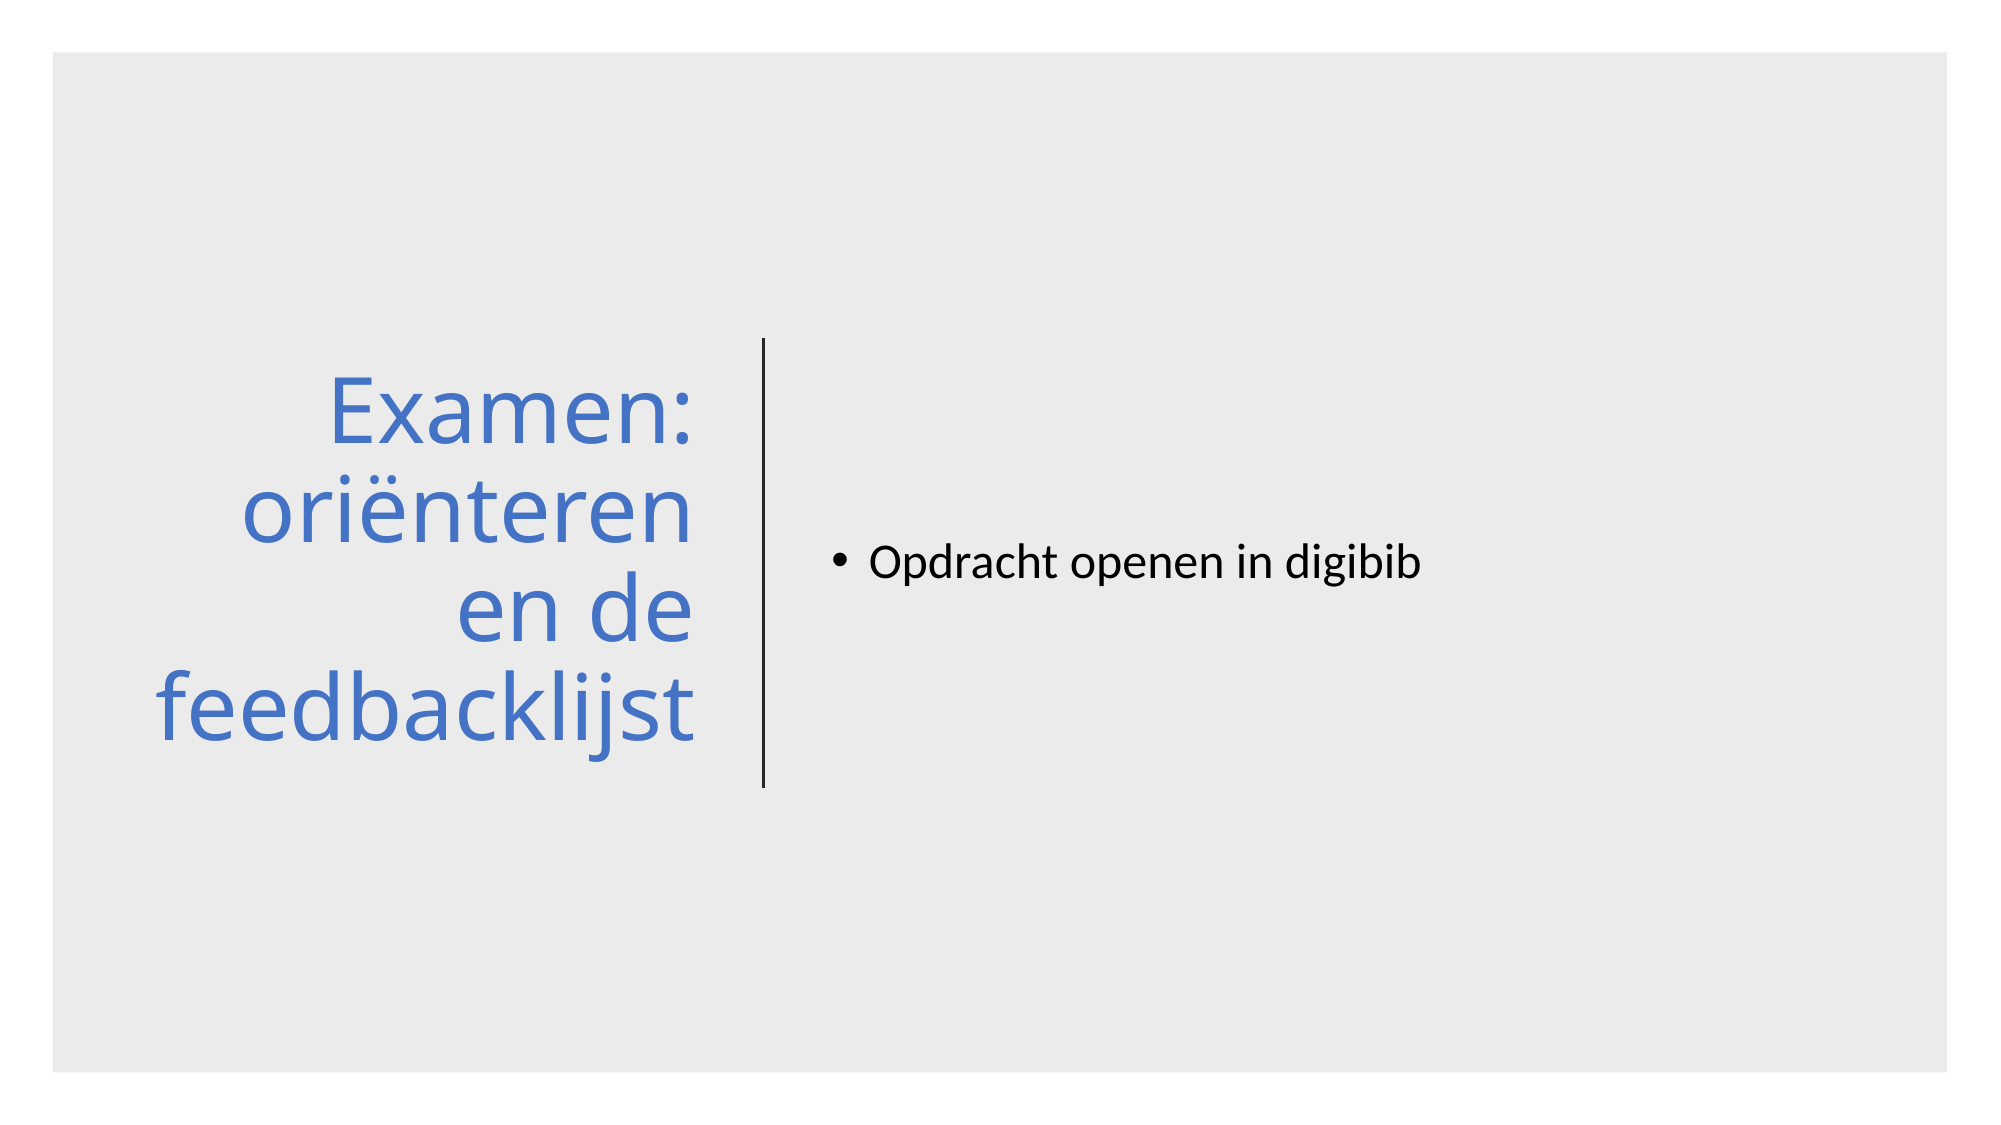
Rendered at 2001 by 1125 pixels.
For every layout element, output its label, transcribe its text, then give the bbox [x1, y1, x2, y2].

list Opdracht openen in digibib [816, 158, 1863, 967]
text_box [52, 51, 1948, 1073]
title Examen: oriënteren en de feedbacklijst [137, 158, 711, 967]
